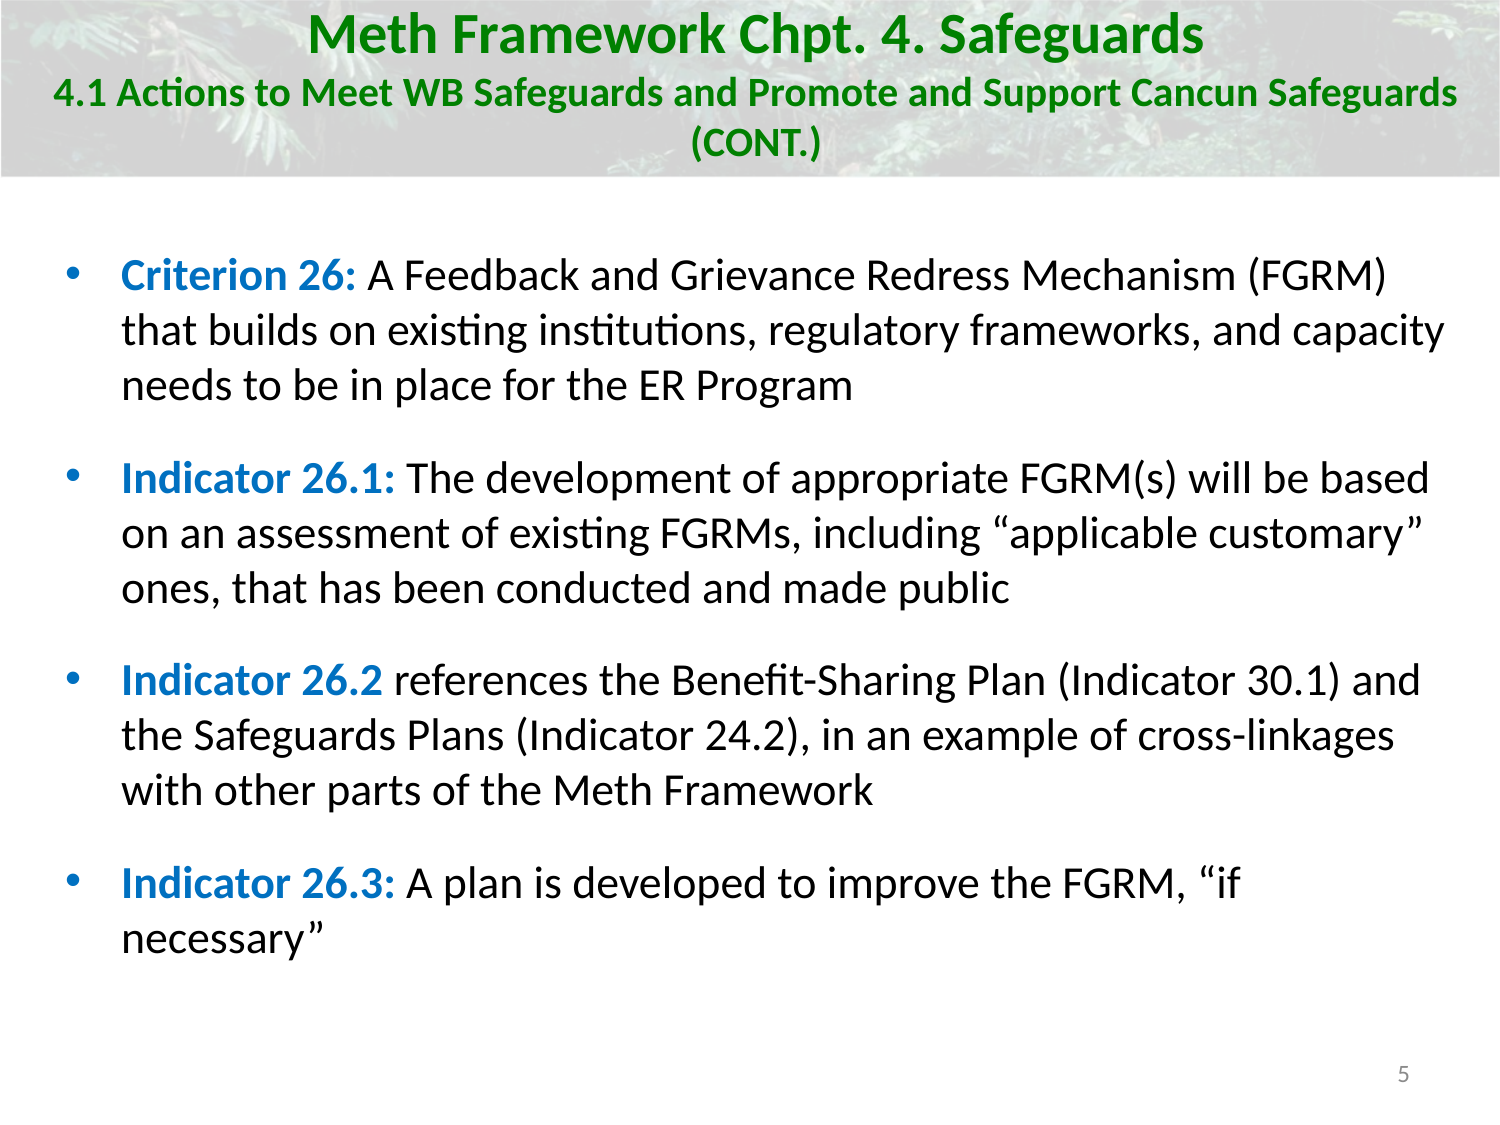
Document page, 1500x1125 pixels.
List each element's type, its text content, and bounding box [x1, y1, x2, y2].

text_box Meth Framework Chpt. 4. Safeguards 4.1 Actions to Meet WB Safeguards and Promote and Support Cancun Safeguards (CONT.) [37, 0, 1475, 173]
list Criterion 26: A Feedback and Grievance Redress Mechanism (FGRM) that builds on existing institutions, regulatory frameworks, and capacity needs to be in place for the ER Program Indicator 26.1: The development of appropriate FGRM(s) will be based on an assessment of existing FGRMs, including “applicable customary” ones, that has been conducted and made public Indicator 26.2 references the Benefit-Sharing Plan (Indicator 30.1) and the Safeguards Plans (Indicator 24.2), in an example of cross-linkages with other parts of the Meth Framework Indicator 26.3: A plan is developed to improve the FGRM, “if necessary” [50, 237, 1463, 1025]
slide_number 5 [1074, 1042, 1425, 1103]
